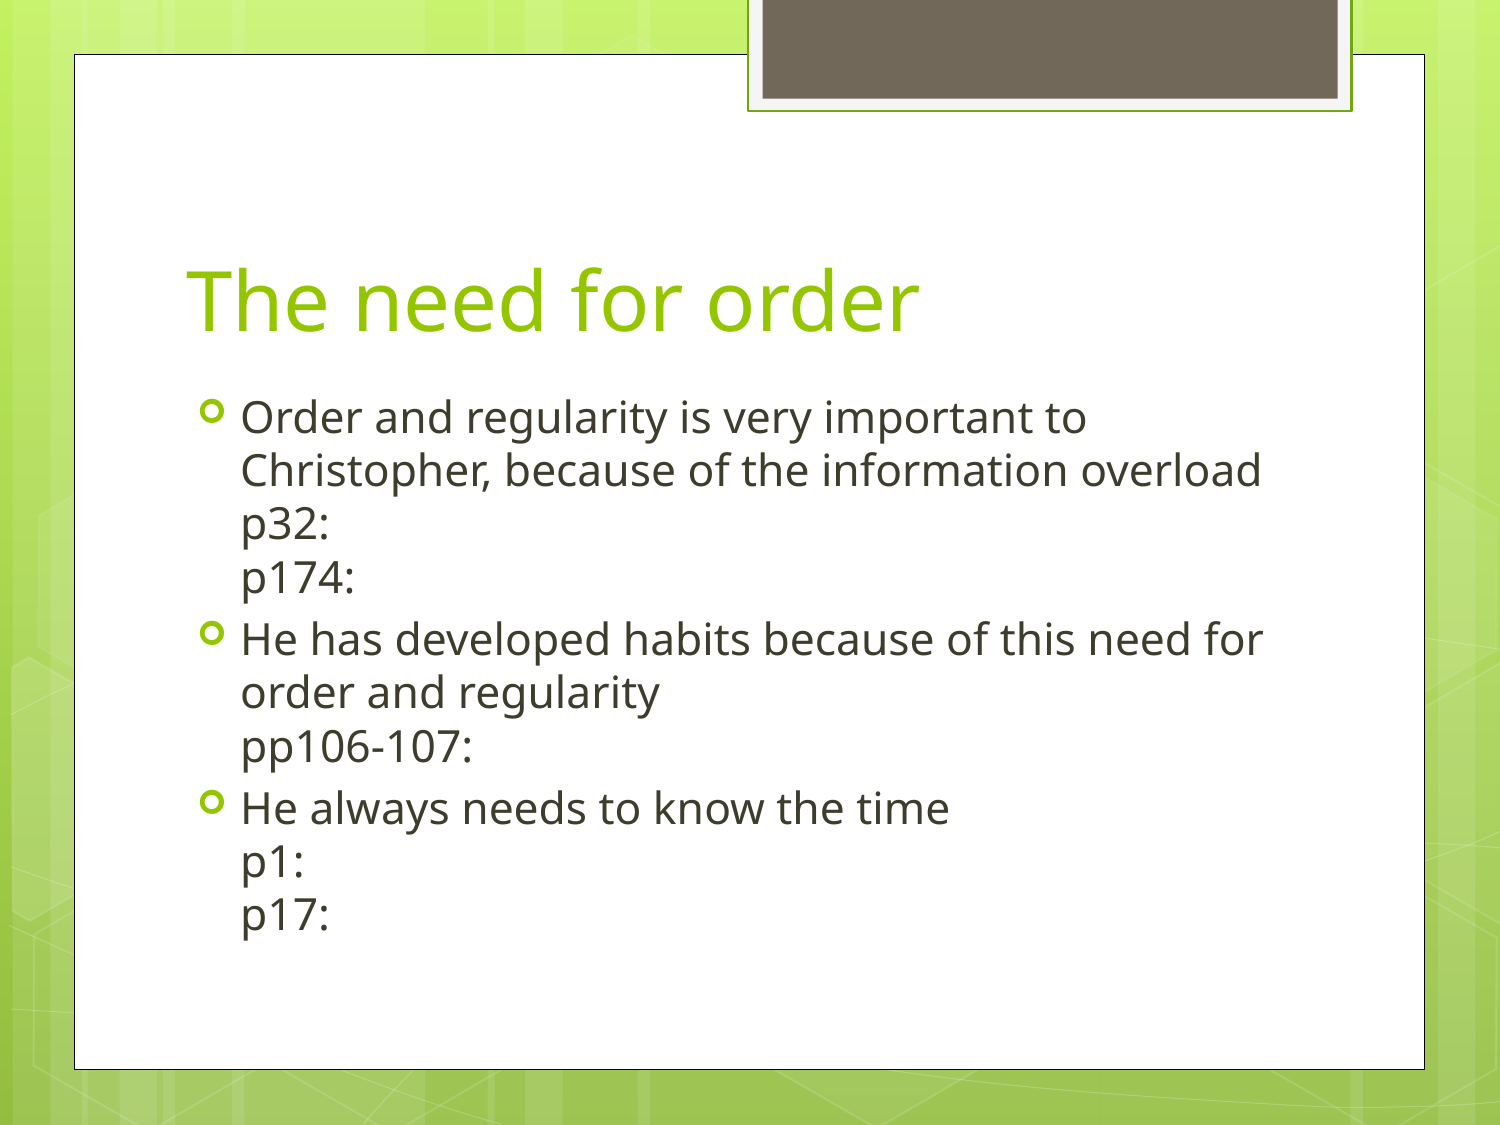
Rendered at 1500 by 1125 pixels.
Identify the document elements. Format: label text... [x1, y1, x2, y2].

title The need for order [171, 168, 1324, 357]
list Order and regularity is very important to Christopher, because of the information overload p32: p174: He has developed habits because of this need for order and regularity pp106-107: He always needs to know the time p1: p17: [171, 381, 1283, 957]
